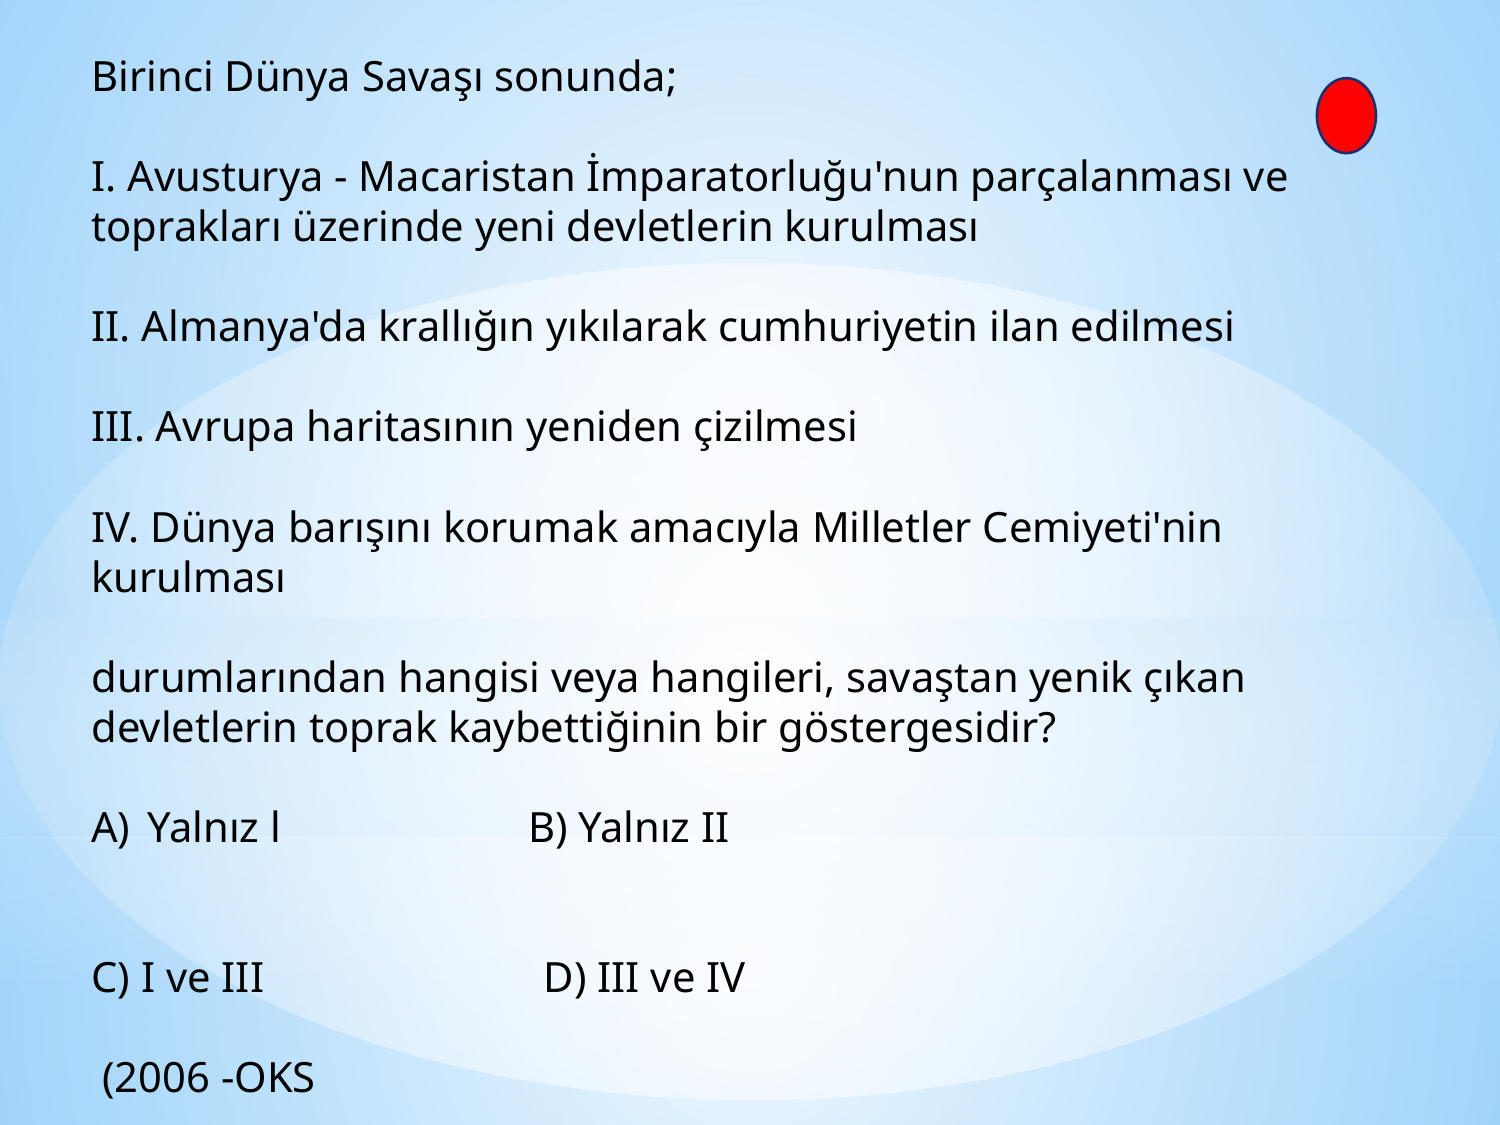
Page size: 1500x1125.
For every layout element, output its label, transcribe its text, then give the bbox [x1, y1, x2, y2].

text_box [1315, 76, 1378, 155]
text_box Birinci Dünya Savaşı sonunda; I. Avusturya - Macaristan İmparatorluğu'nun parçalanması ve toprakları üzerinde yeni devletlerin kurulması II. Almanya'da krallığın yıkılarak cumhuriyetin ilan edilmesi III. Avrupa haritasının yeniden çizilmesi IV. Dünya barışını korumak amacıyla Milletler Cemiyeti'nin kurulması durumlarından hangisi veya hangileri, savaştan yenik çıkan devletlerin toprak kaybettiğinin bir göstergesidir? Yalnız l B) Yalnız II C) I ve III D) III ve IV (2006 -OKS [76, 42, 1341, 1108]
